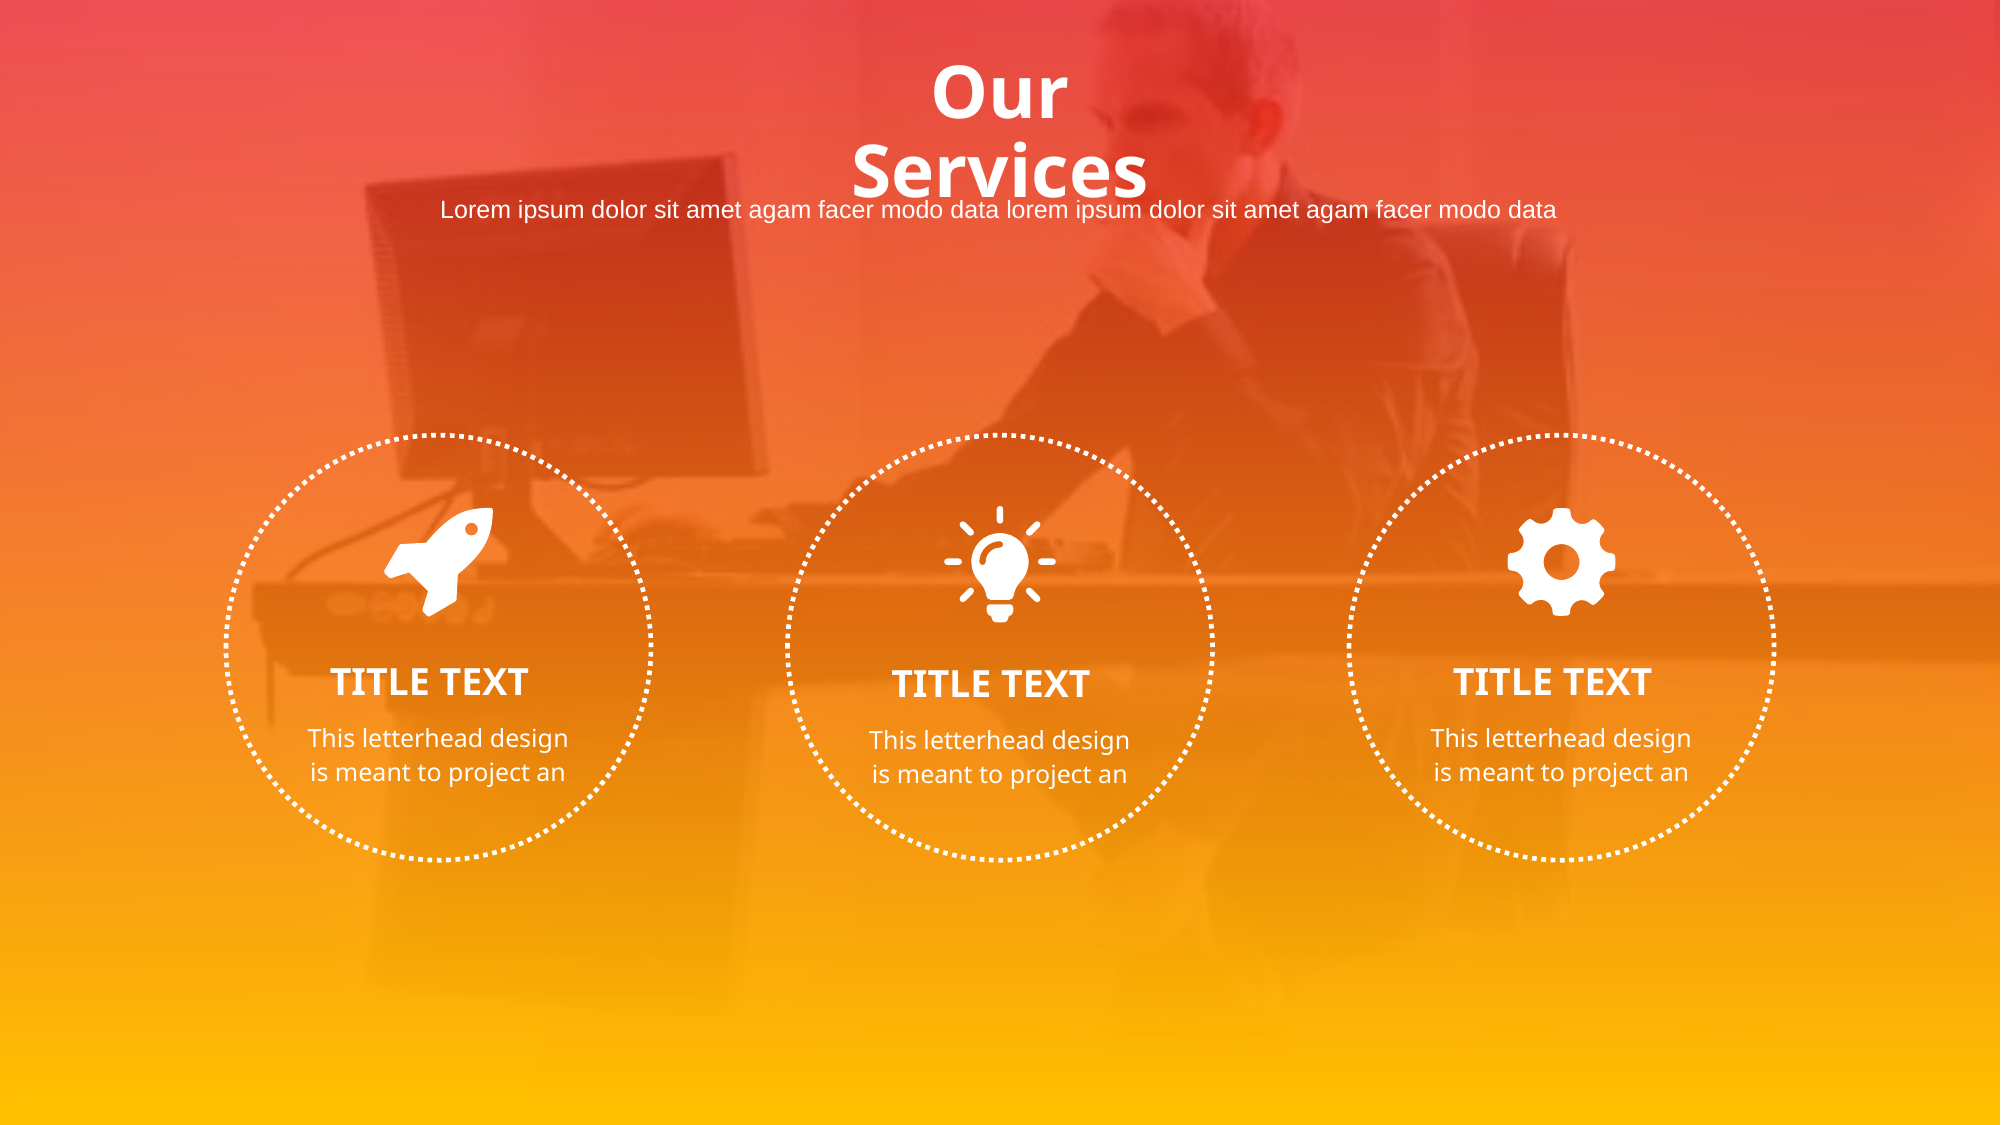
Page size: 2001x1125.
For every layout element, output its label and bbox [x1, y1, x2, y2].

picture [0, 0, 2000, 1125]
text_box [860, 505, 1140, 790]
text_box [1422, 508, 1701, 788]
text_box [299, 507, 578, 788]
